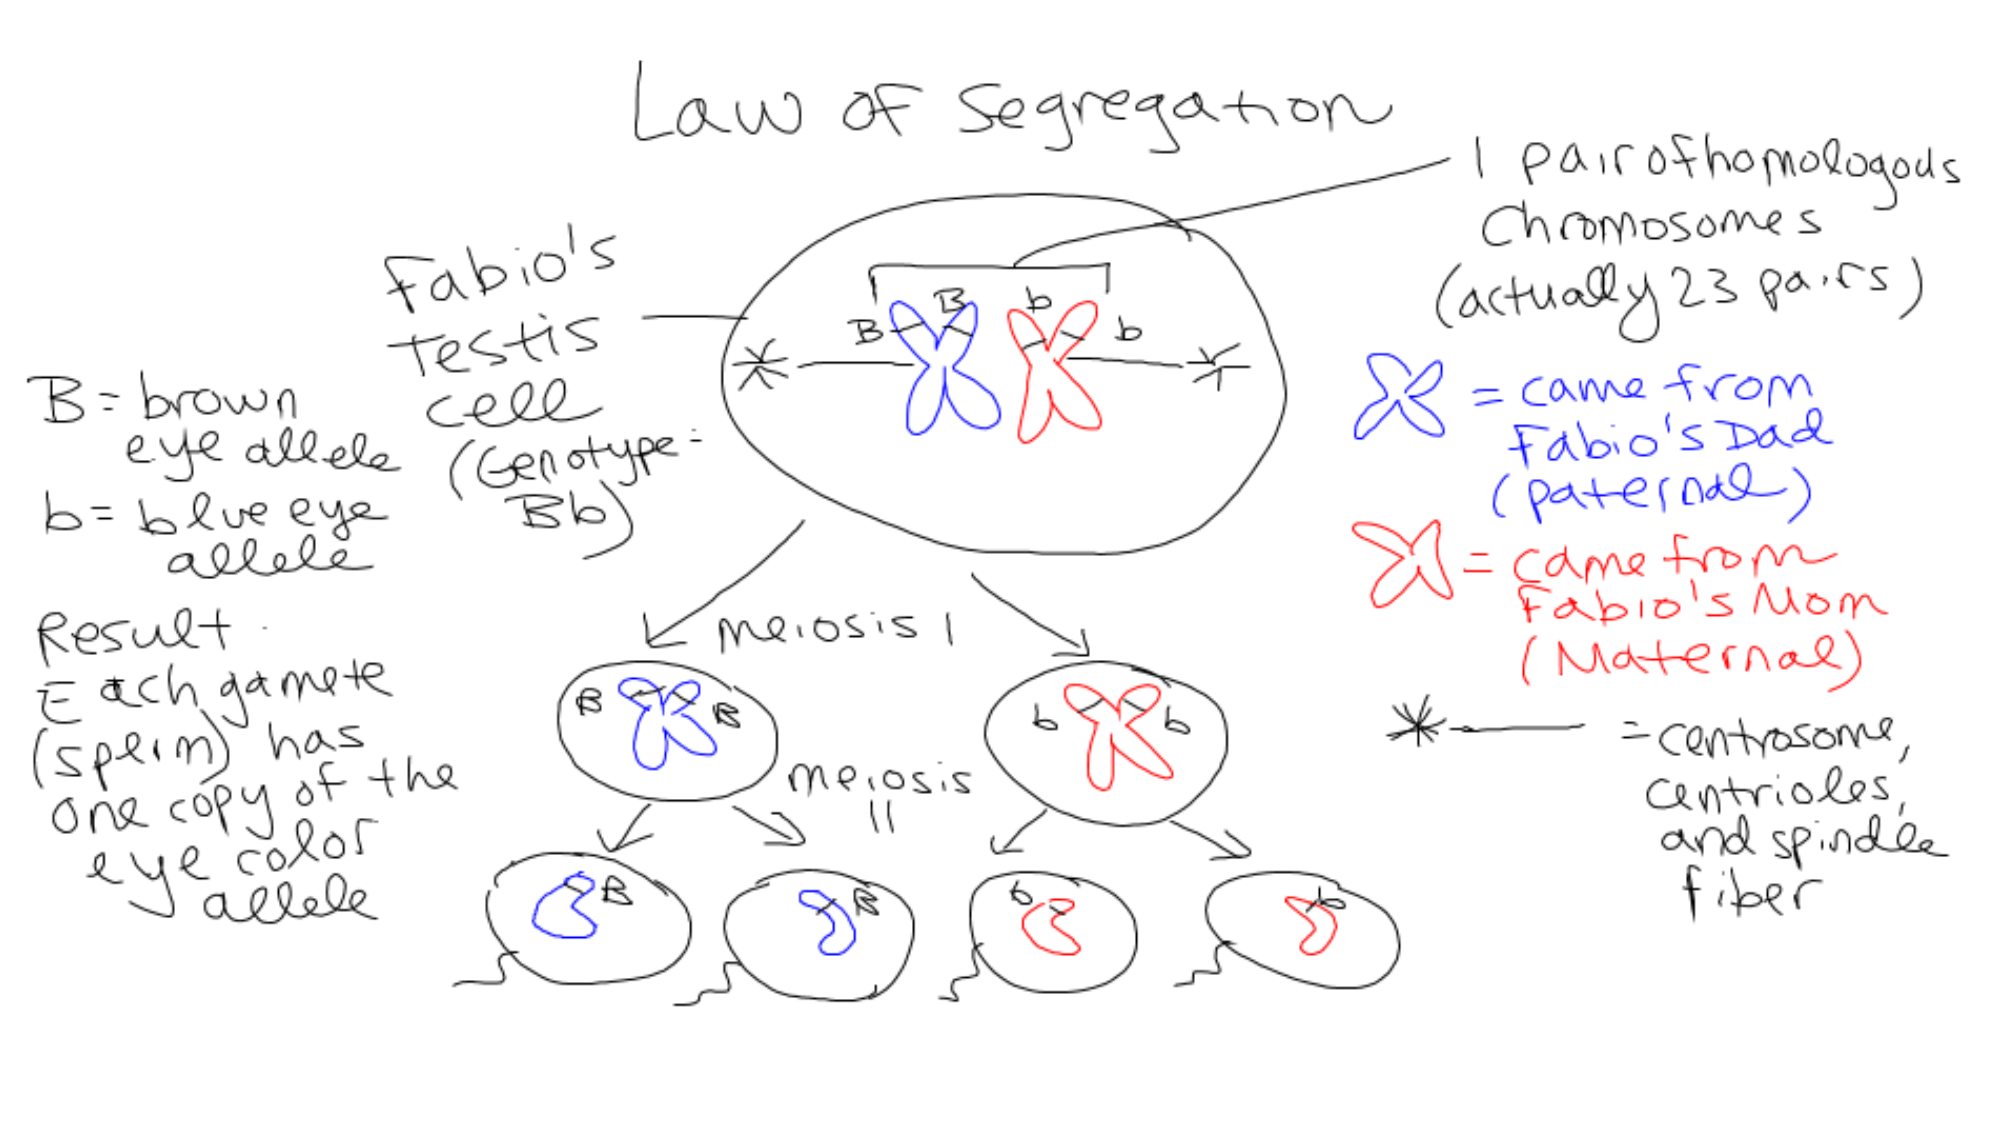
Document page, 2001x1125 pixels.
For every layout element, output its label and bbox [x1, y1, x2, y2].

picture [13, 59, 1971, 1057]
